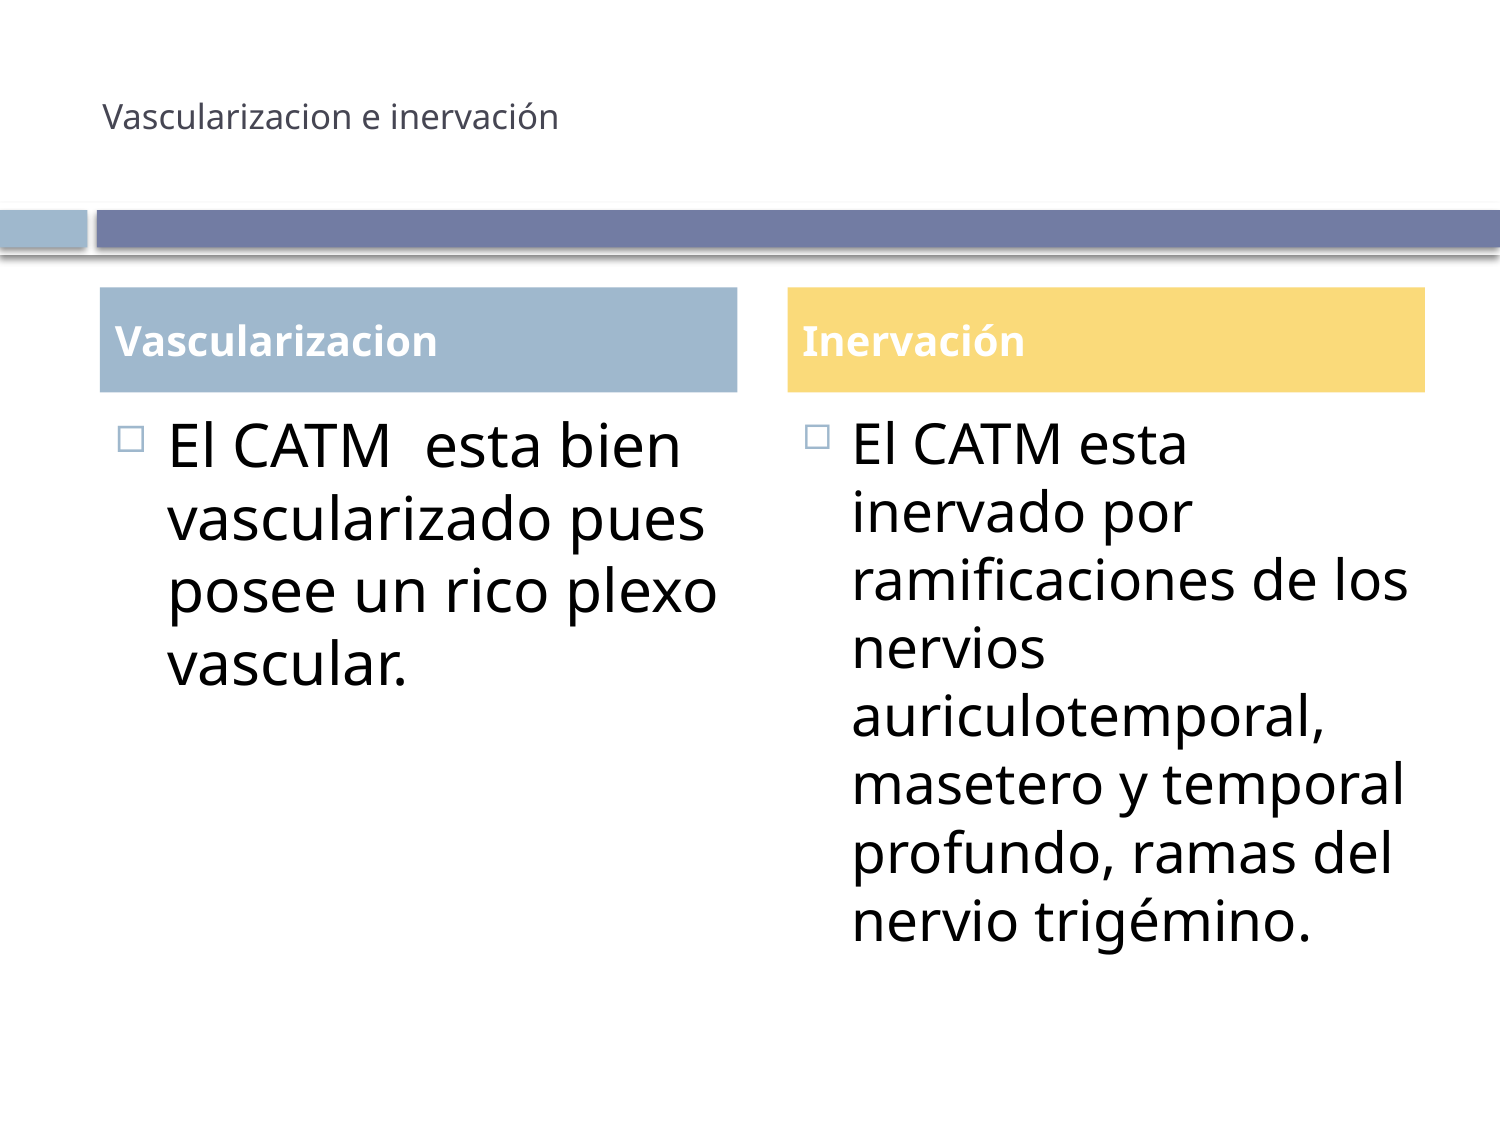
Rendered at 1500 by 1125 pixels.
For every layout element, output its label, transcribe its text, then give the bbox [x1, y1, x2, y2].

title Vascularizacion e inervación [87, 44, 1425, 188]
list Inervación [787, 287, 1425, 393]
list El CATM esta bien vascularizado pues posee un rico plexo vascular. [99, 399, 738, 988]
list El CATM esta inervado por ramificaciones de los nervios auriculotemporal, masetero y temporal profundo, ramas del nervio trigémino. [787, 399, 1425, 988]
list Vascularizacion [99, 287, 738, 393]
